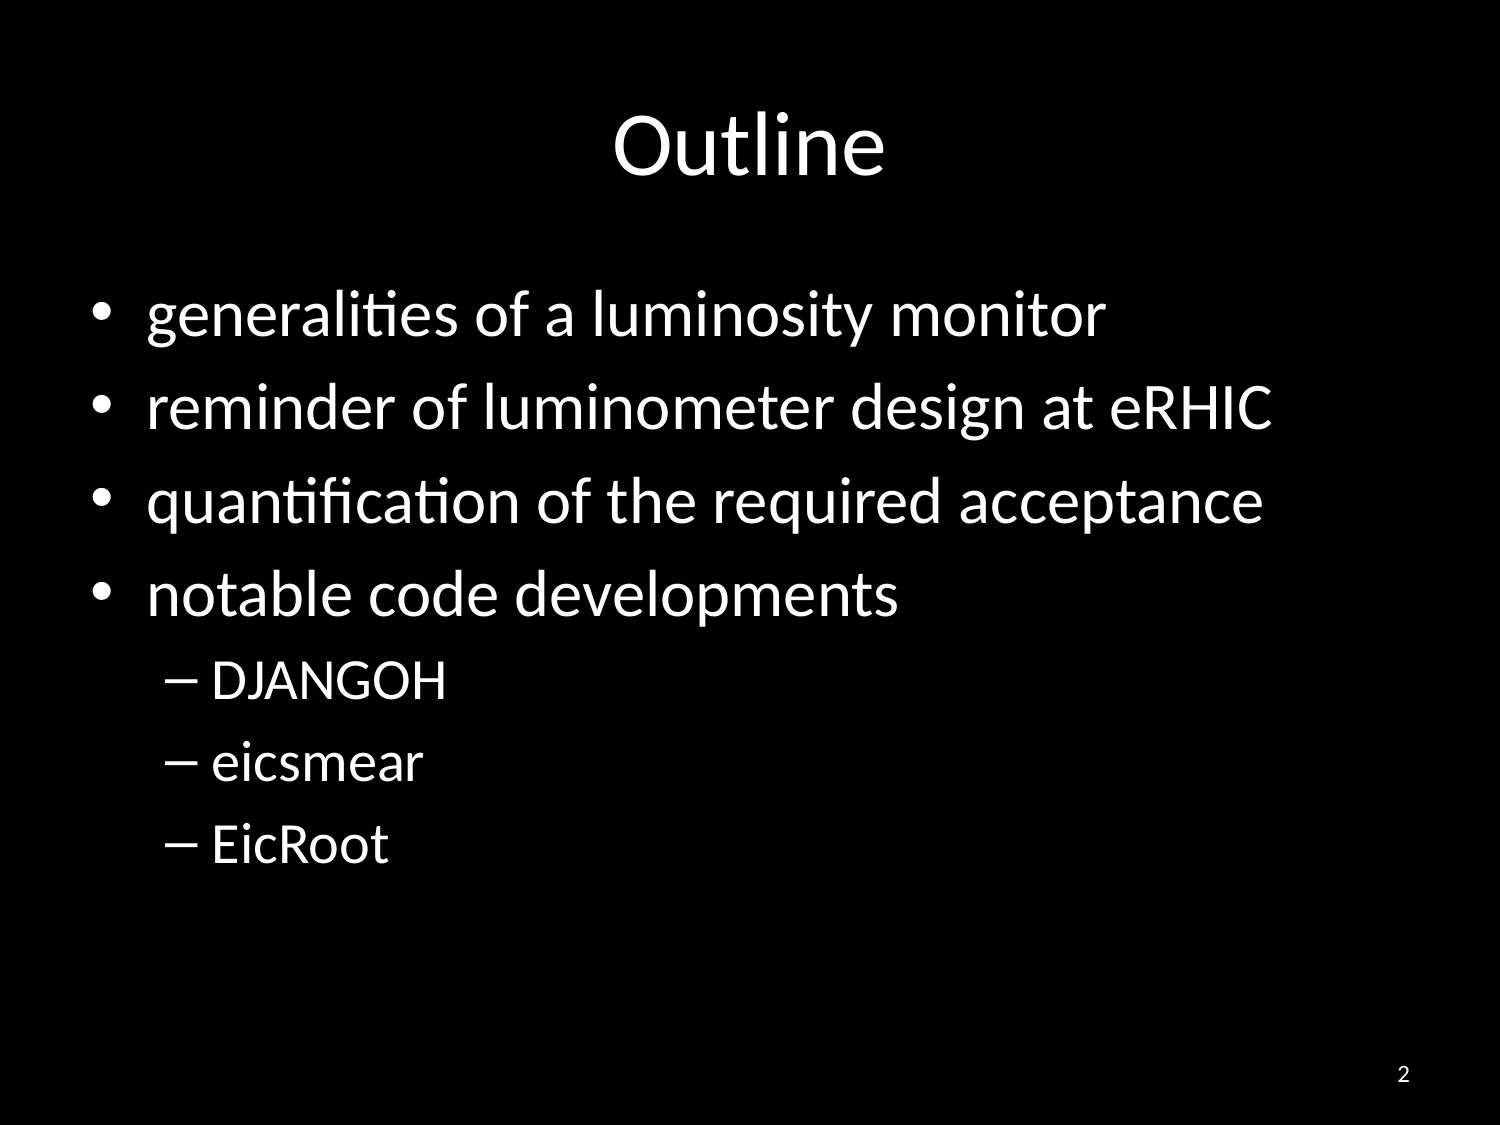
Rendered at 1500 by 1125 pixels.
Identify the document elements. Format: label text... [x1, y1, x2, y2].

title Outline [75, 45, 1425, 233]
slide_number 2 [1074, 1042, 1425, 1103]
list generalities of a luminosity monitor reminder of luminometer design at eRHIC quantification of the required acceptance notable code developments DJANGOH eicsmear EicRoot [75, 262, 1425, 1005]
